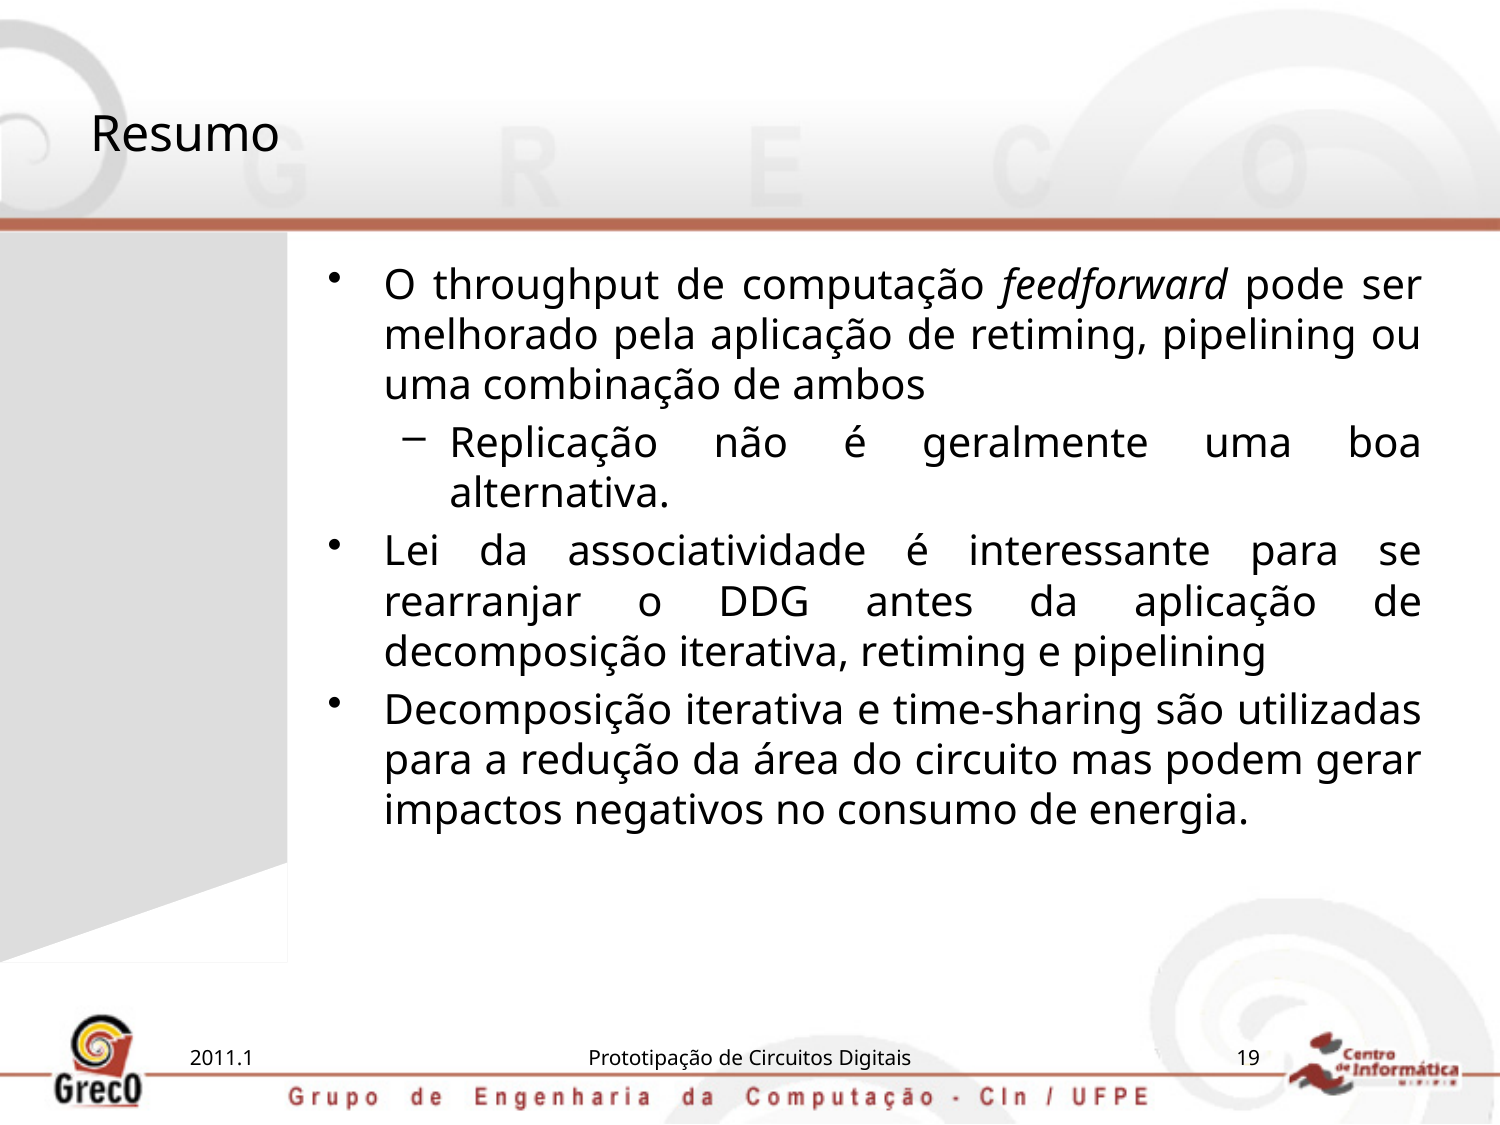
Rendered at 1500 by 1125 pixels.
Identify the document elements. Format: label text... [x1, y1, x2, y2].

picture [0, 1, 1500, 1124]
footer Prototipação de Circuitos Digitais [512, 1037, 988, 1113]
title Resumo [74, 37, 1463, 226]
list O throughput de computação feedforward pode ser melhorado pela aplicação de retiming, pipelining ou uma combinação de ambos Replicação não é geralmente uma boa alternativa. Lei da associatividade é interessante para se rearranjar o DDG antes da aplicação de decomposição iterativa, retiming e pipelining Decomposição iterativa e time-sharing são utilizadas para a redução da área do circuito mas podem gerar impactos negativos no consumo de energia. [312, 249, 1438, 1001]
slide_number 19 [1037, 1037, 1276, 1113]
slide_number 2011.1 [174, 1037, 488, 1113]
